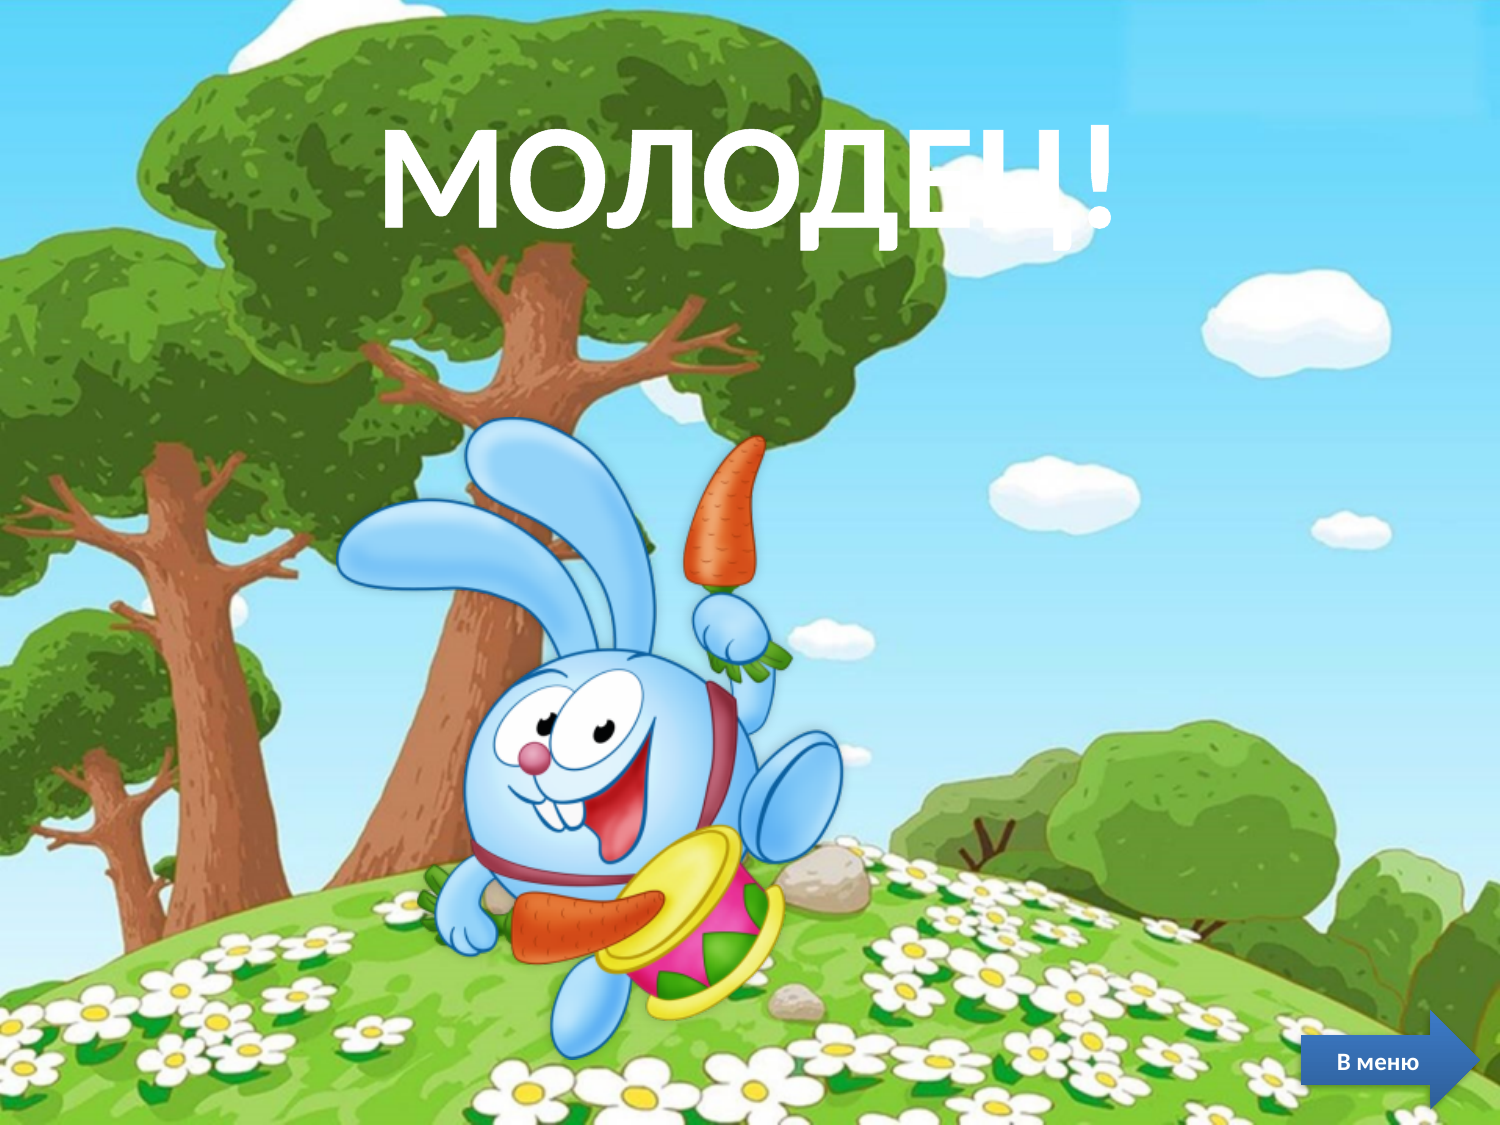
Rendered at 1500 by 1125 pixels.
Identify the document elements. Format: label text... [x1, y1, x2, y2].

text_box В меню [1301, 1010, 1480, 1110]
picture [0, 0, 1500, 1125]
text_box МОЛОДЕЦ! [360, 70, 1140, 265]
